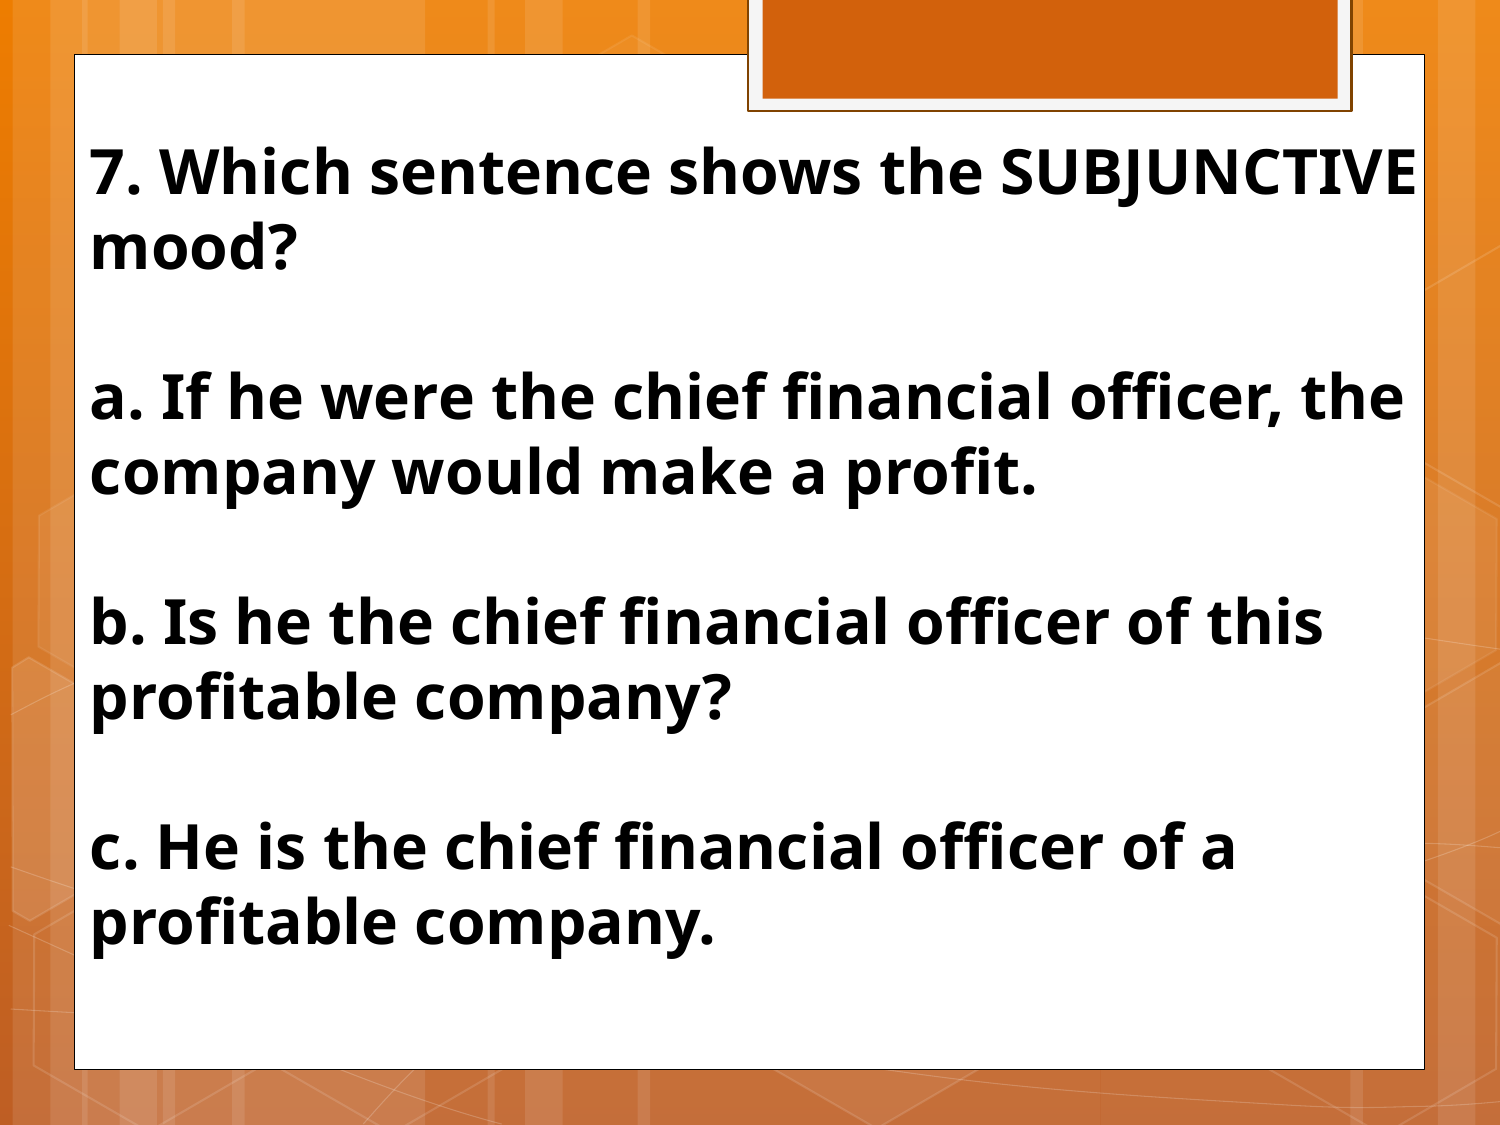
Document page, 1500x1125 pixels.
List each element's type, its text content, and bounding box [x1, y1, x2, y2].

text_box 7. Which sentence shows the SUBJUNCTIVE mood? a. If he were the chief financial officer, the company would make a profit. b. Is he the chief financial officer of this profitable company? c. He is the chief financial officer of a profitable company. [74, 125, 1438, 965]
